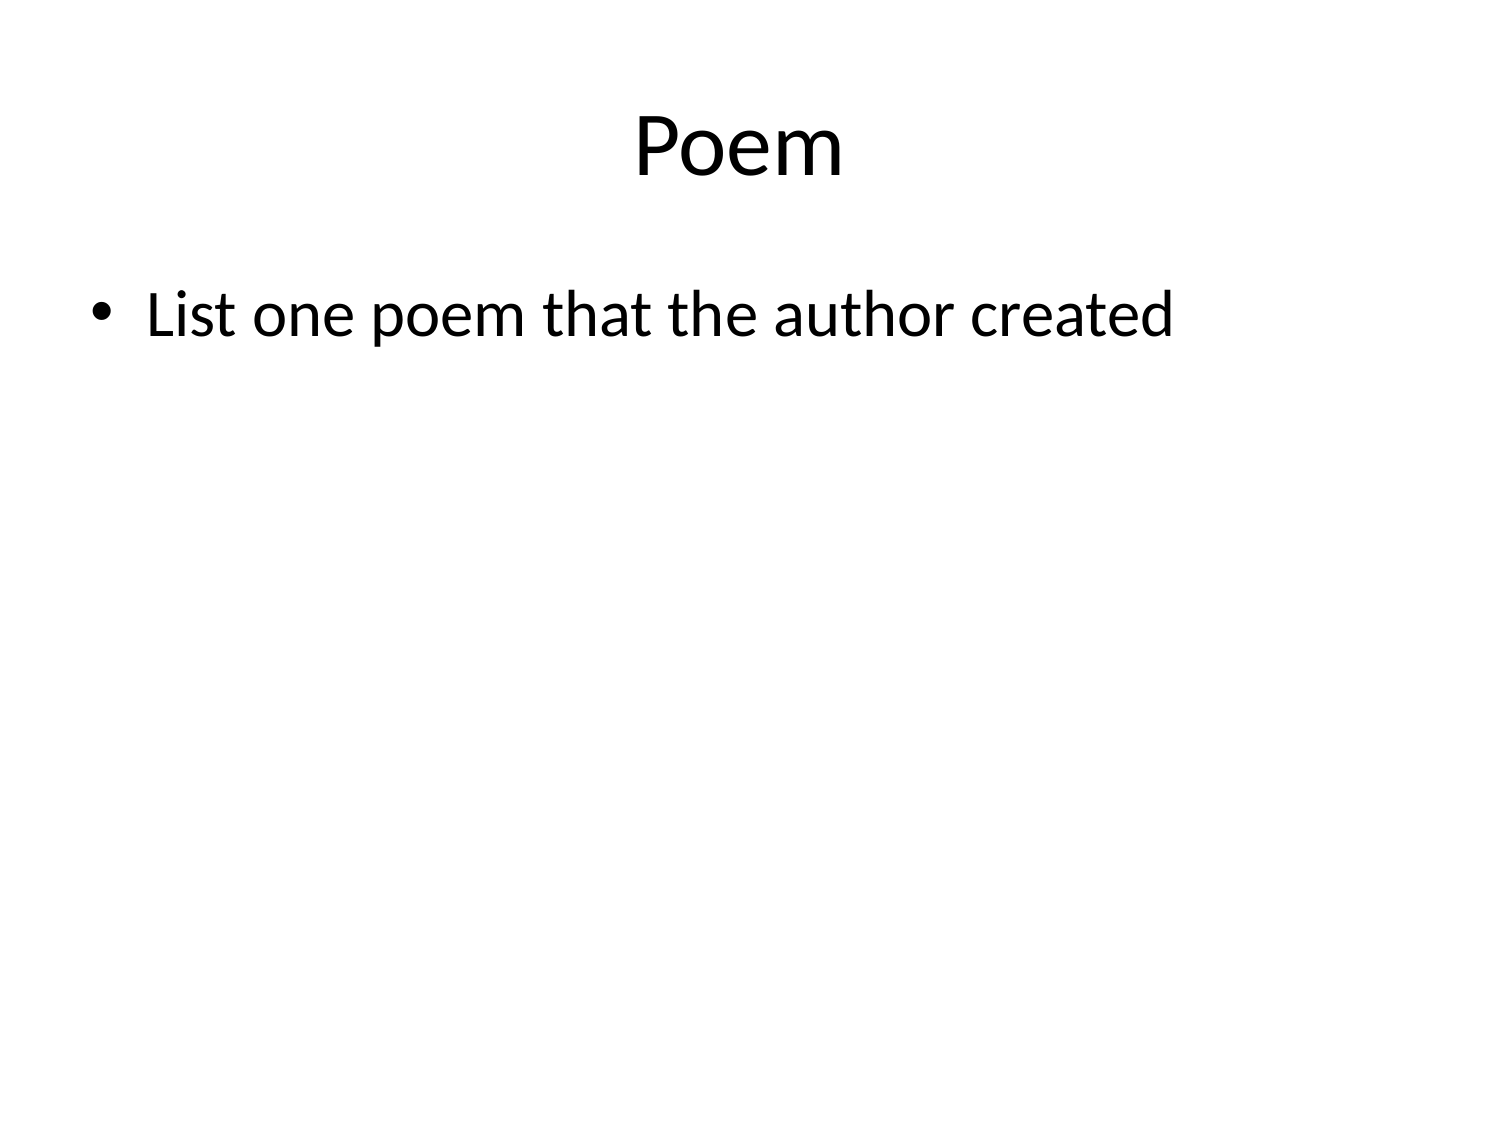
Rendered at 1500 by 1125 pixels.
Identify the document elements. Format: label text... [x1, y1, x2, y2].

title Poem [75, 45, 1425, 233]
list List one poem that the author created [75, 262, 1425, 1005]
